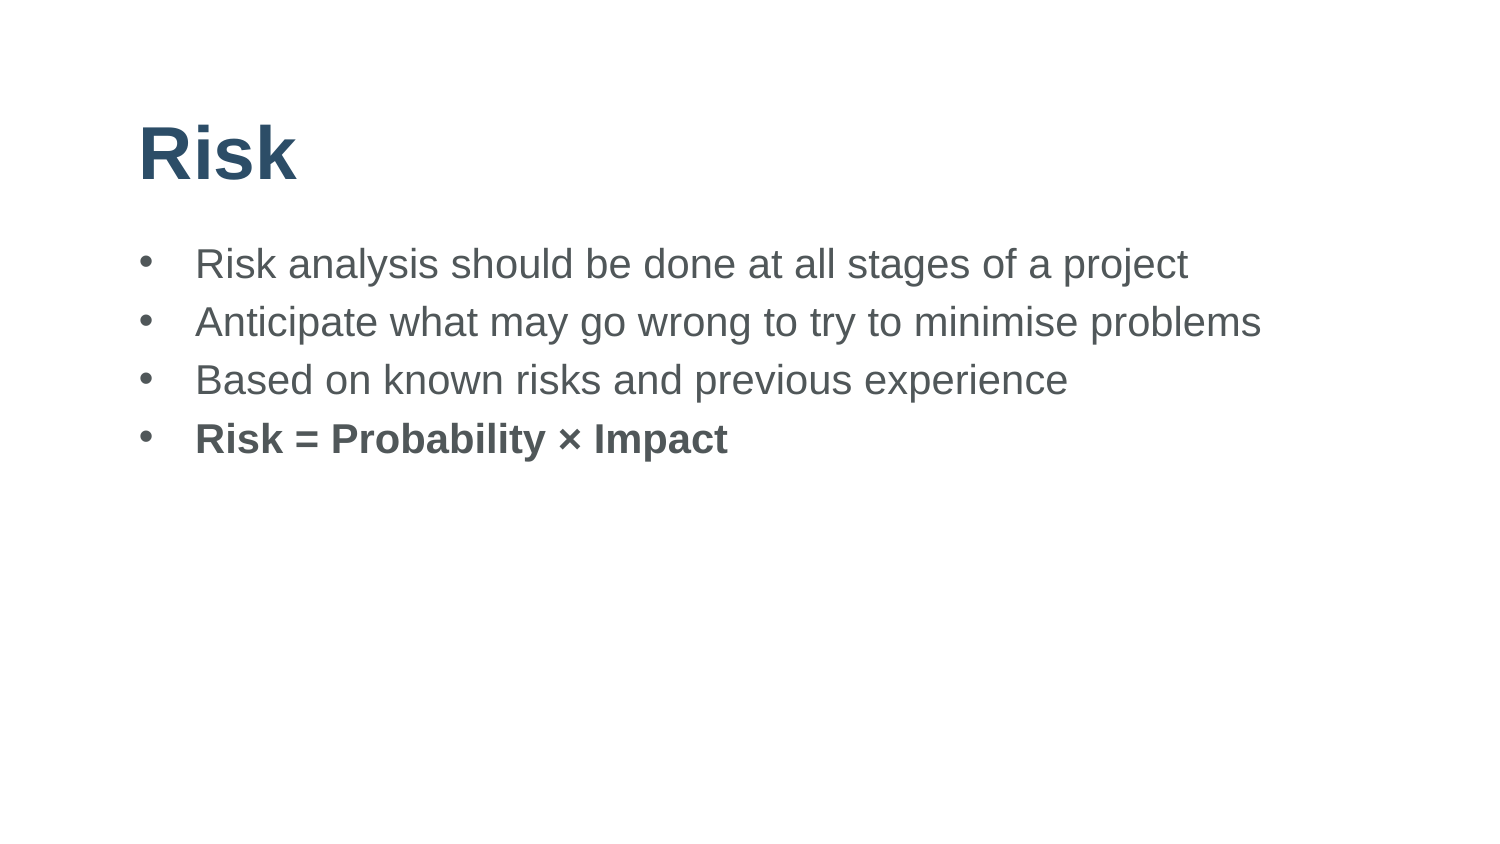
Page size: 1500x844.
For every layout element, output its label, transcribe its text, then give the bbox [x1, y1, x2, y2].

list Risk analysis should be done at all stages of a project Anticipate what may go wrong to try to minimise problems Based on known risks and previous experience Risk = Probability × Impact [123, 228, 1412, 678]
title Risk [123, 79, 1412, 220]
